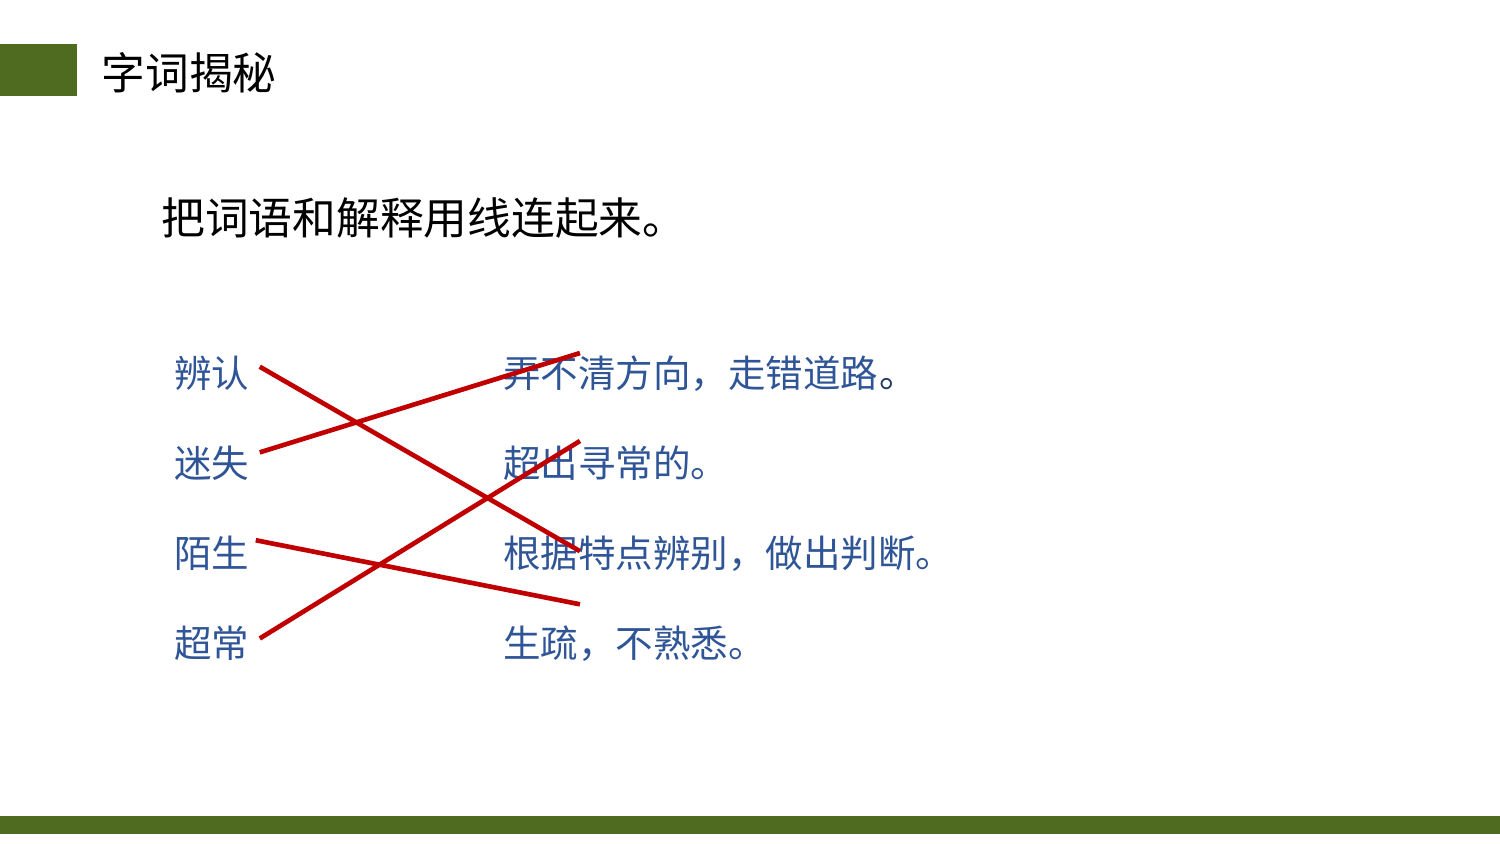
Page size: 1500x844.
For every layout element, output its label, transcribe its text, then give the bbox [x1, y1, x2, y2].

text_box 把词语和解释用线连起来。 [149, 184, 698, 249]
text_box 辨认 弄不清方向，走错道路。 迷失 超出寻常的。 陌生 根据特点辨别，做出判断。 超常 生疏，不熟悉。 [162, 299, 1220, 844]
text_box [255, 540, 259, 605]
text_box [259, 440, 580, 639]
text_box 字词揭秘 [90, 40, 368, 104]
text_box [259, 353, 580, 440]
